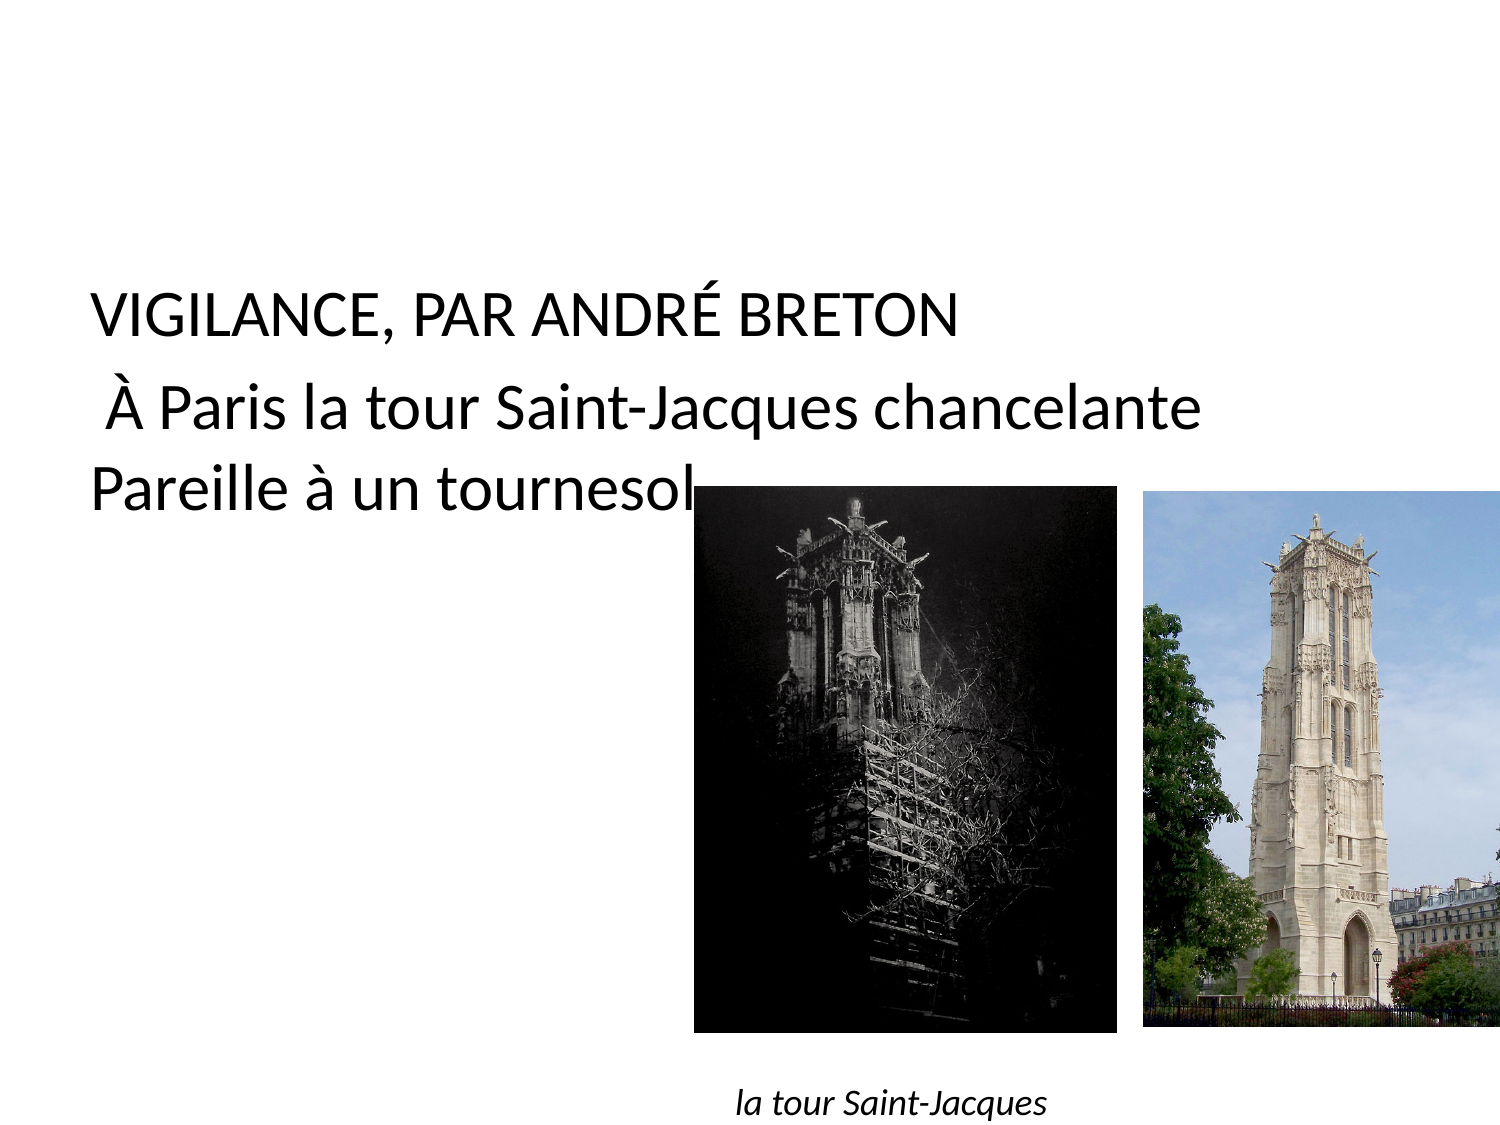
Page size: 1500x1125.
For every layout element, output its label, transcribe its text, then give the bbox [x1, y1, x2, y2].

list VIGILANCE, PAR ANDRÉ BRETON À Paris la tour Saint-Jacques chancelante Pareille à un tournesol [75, 262, 1425, 1005]
picture [693, 485, 1118, 1033]
picture [1143, 491, 1500, 1027]
text_box la tour Saint-Jacques [720, 1070, 1063, 1125]
